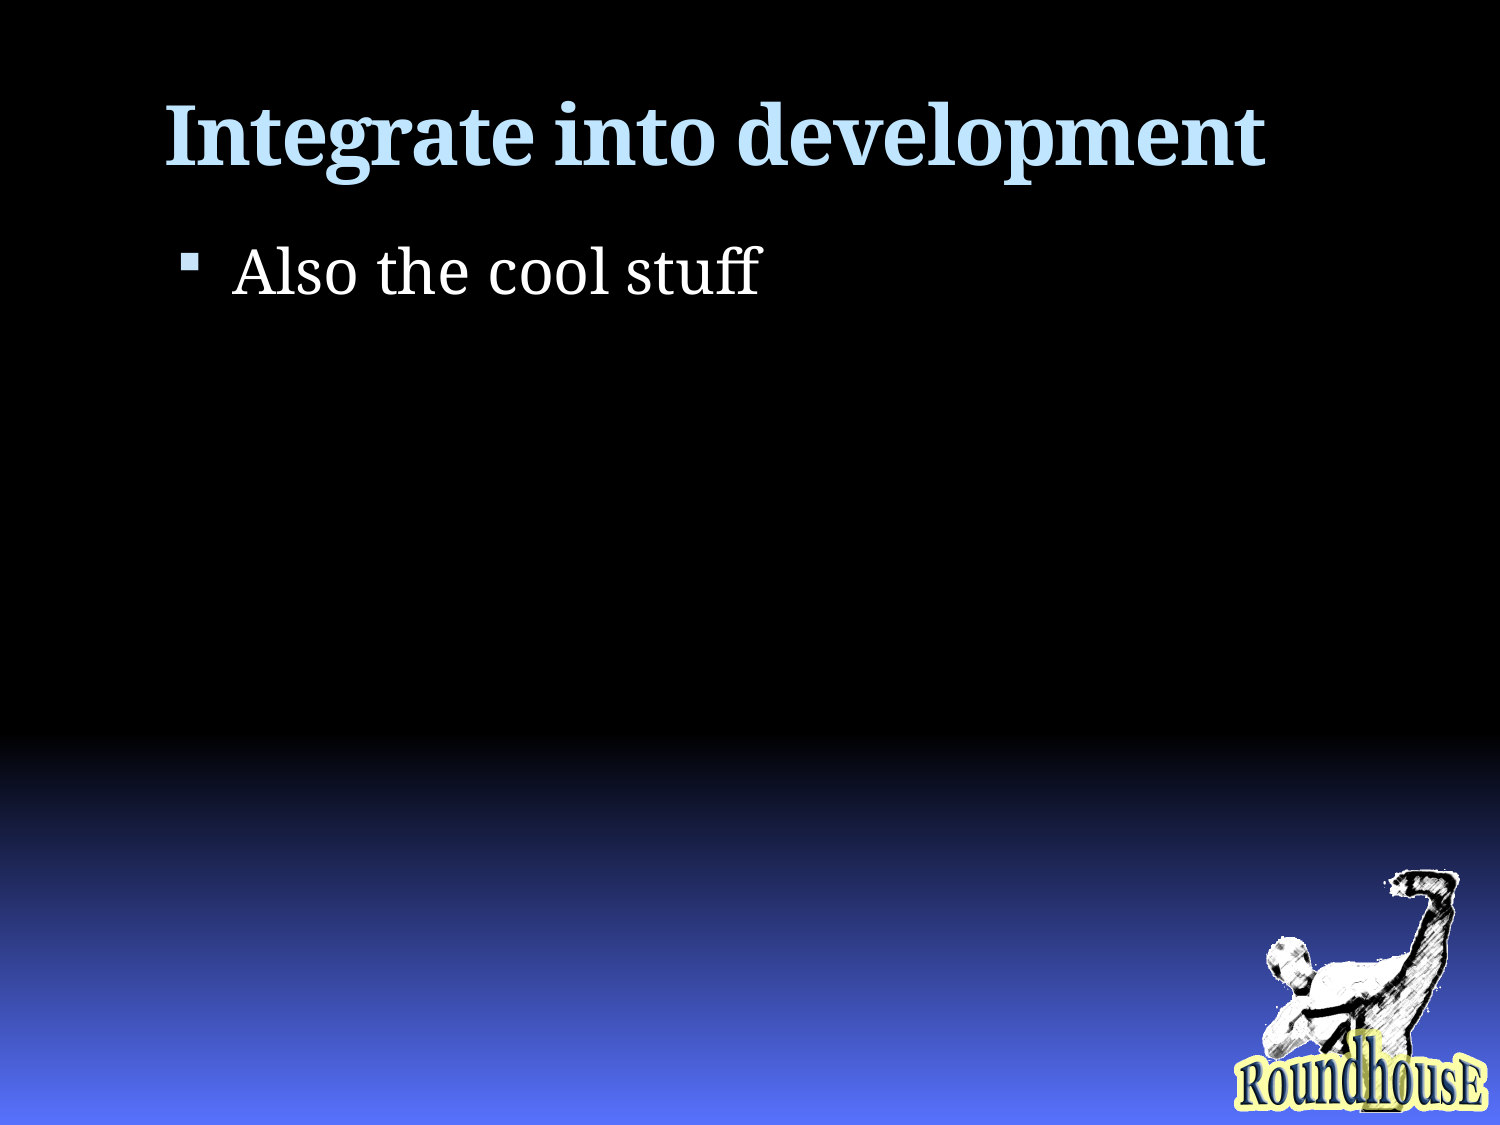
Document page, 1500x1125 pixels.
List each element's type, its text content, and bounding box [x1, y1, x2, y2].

title Integrate into development [150, 75, 1425, 224]
picture [1218, 857, 1499, 1124]
list Also the cool stuff [150, 224, 1425, 975]
